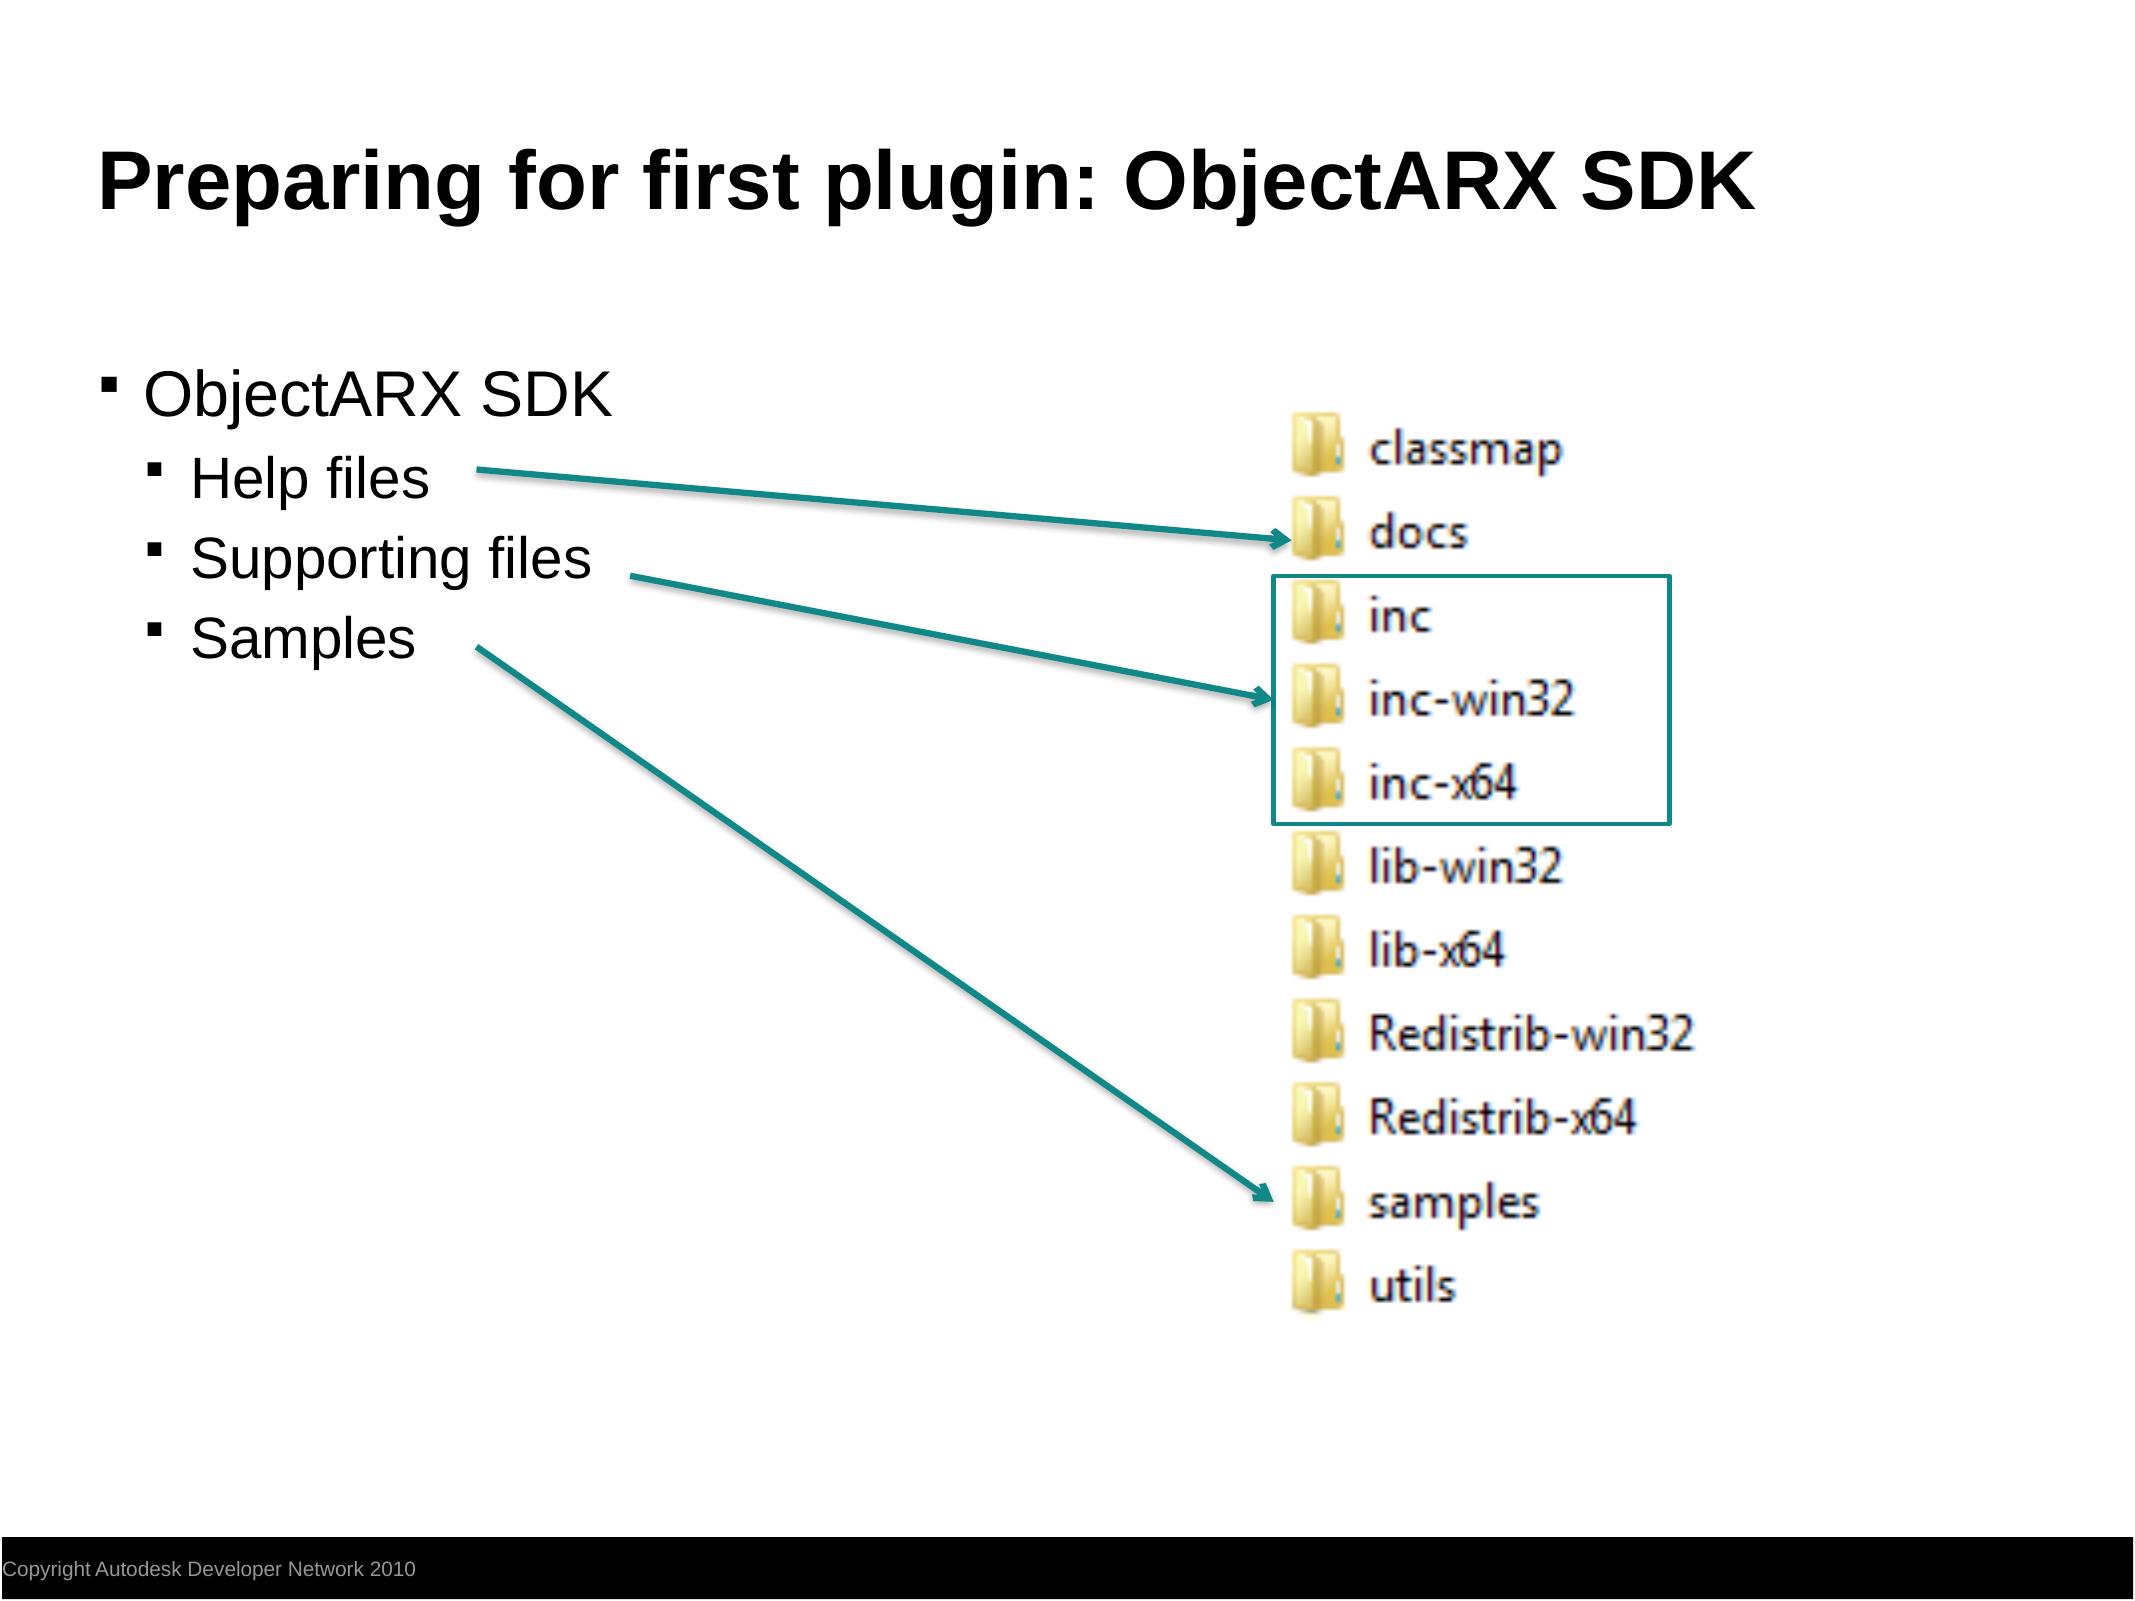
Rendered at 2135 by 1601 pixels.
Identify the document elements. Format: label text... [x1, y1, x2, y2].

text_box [629, 575, 1274, 646]
title Preparing for first plugin: ObjectARX SDK [96, 59, 2028, 293]
list ObjectARX SDK Help files Supporting files Samples [96, 351, 2028, 1452]
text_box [476, 646, 1274, 1203]
picture [1237, 398, 1828, 1319]
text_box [476, 469, 1292, 541]
